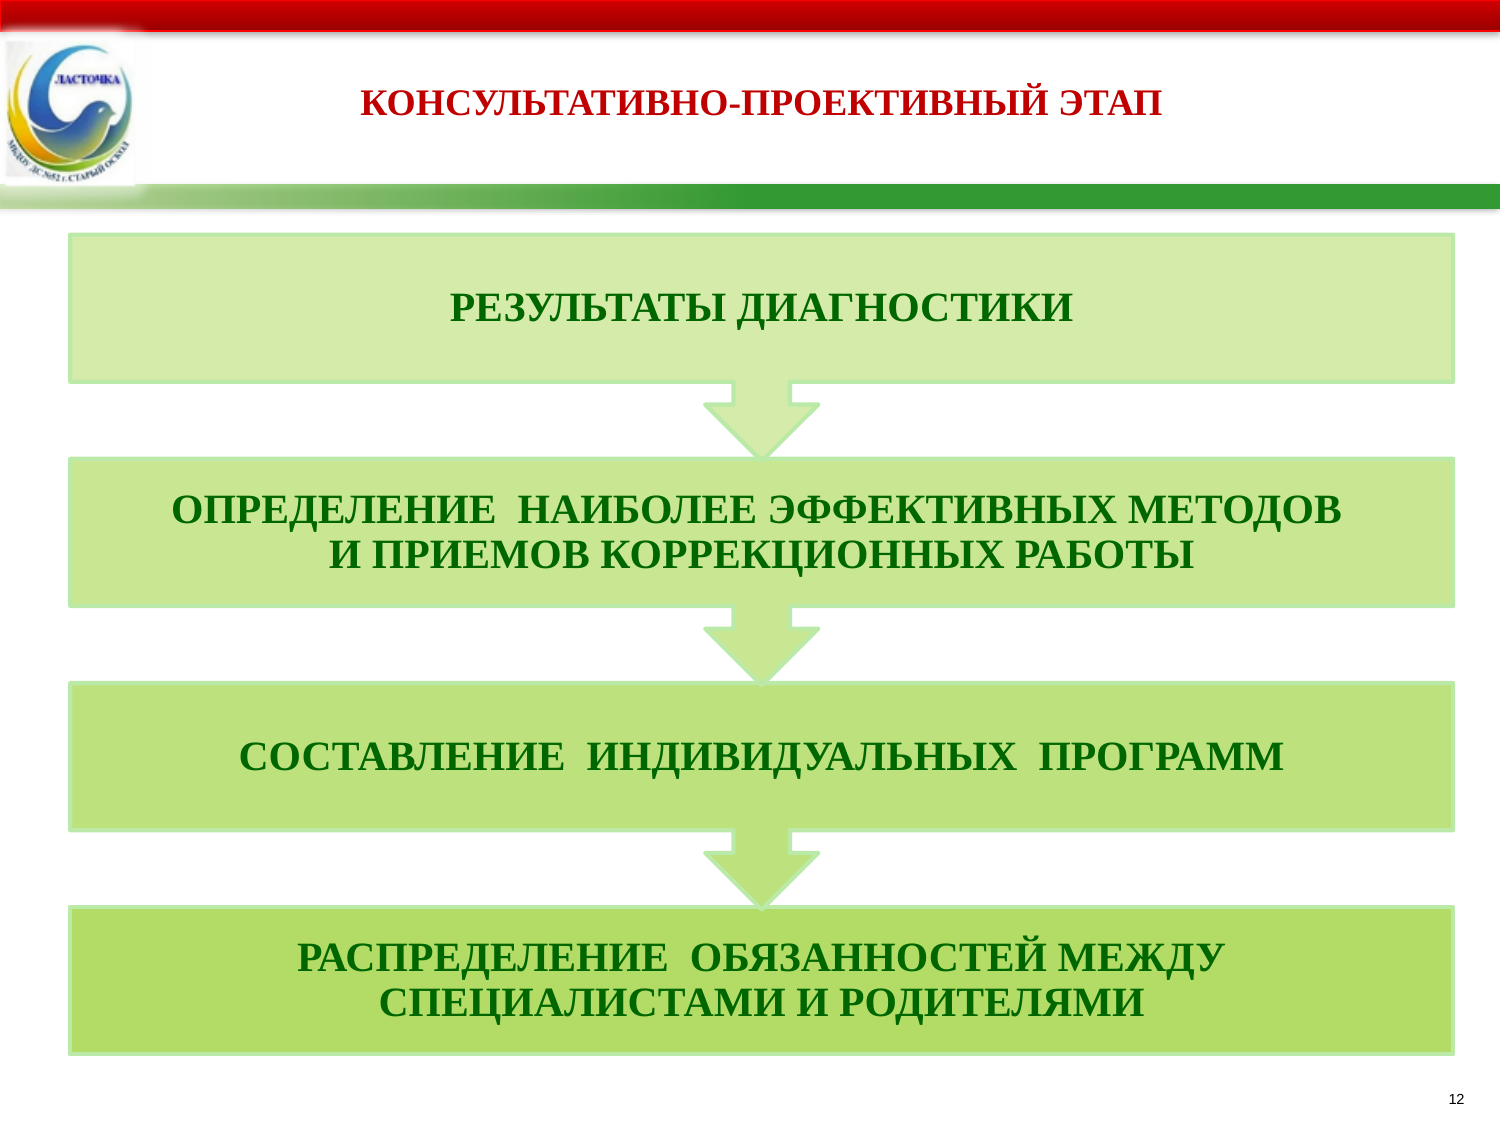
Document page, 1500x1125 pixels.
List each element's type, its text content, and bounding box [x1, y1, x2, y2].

text_box КОНСУЛЬТАТИВНО-ПРОЕКТИВНЫЙ ЭТАП [166, 70, 1448, 130]
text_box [70, 234, 1454, 1055]
picture [0, 13, 162, 214]
slide_number 12 [1433, 1082, 1483, 1118]
